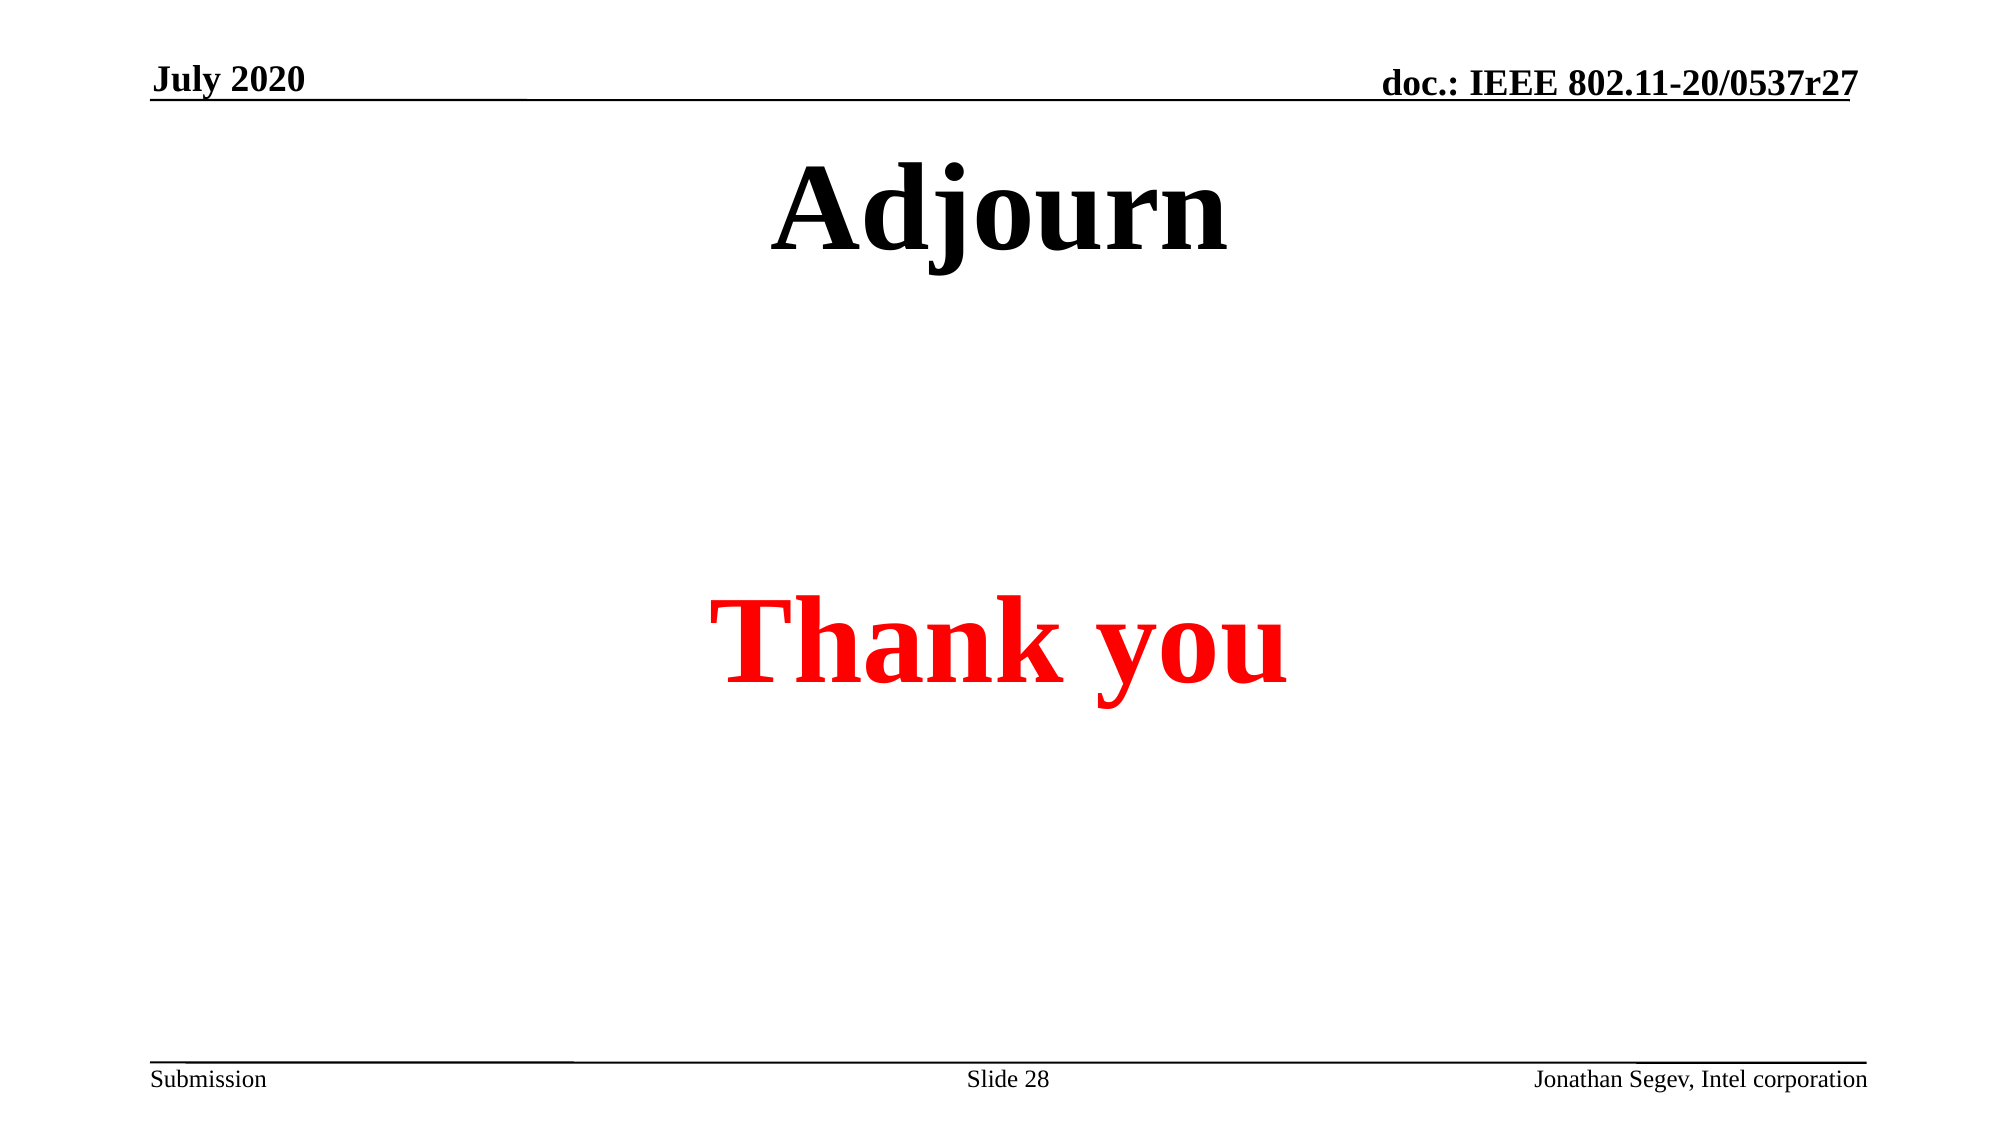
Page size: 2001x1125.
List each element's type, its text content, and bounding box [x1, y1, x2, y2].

slide_number Slide 28 [950, 1061, 1067, 1123]
footer Jonathan Segev, Intel corporation [1171, 1061, 1869, 1093]
title Adjourn [149, 112, 1850, 288]
list Thank you [149, 324, 1850, 1000]
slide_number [152, 54, 563, 100]
